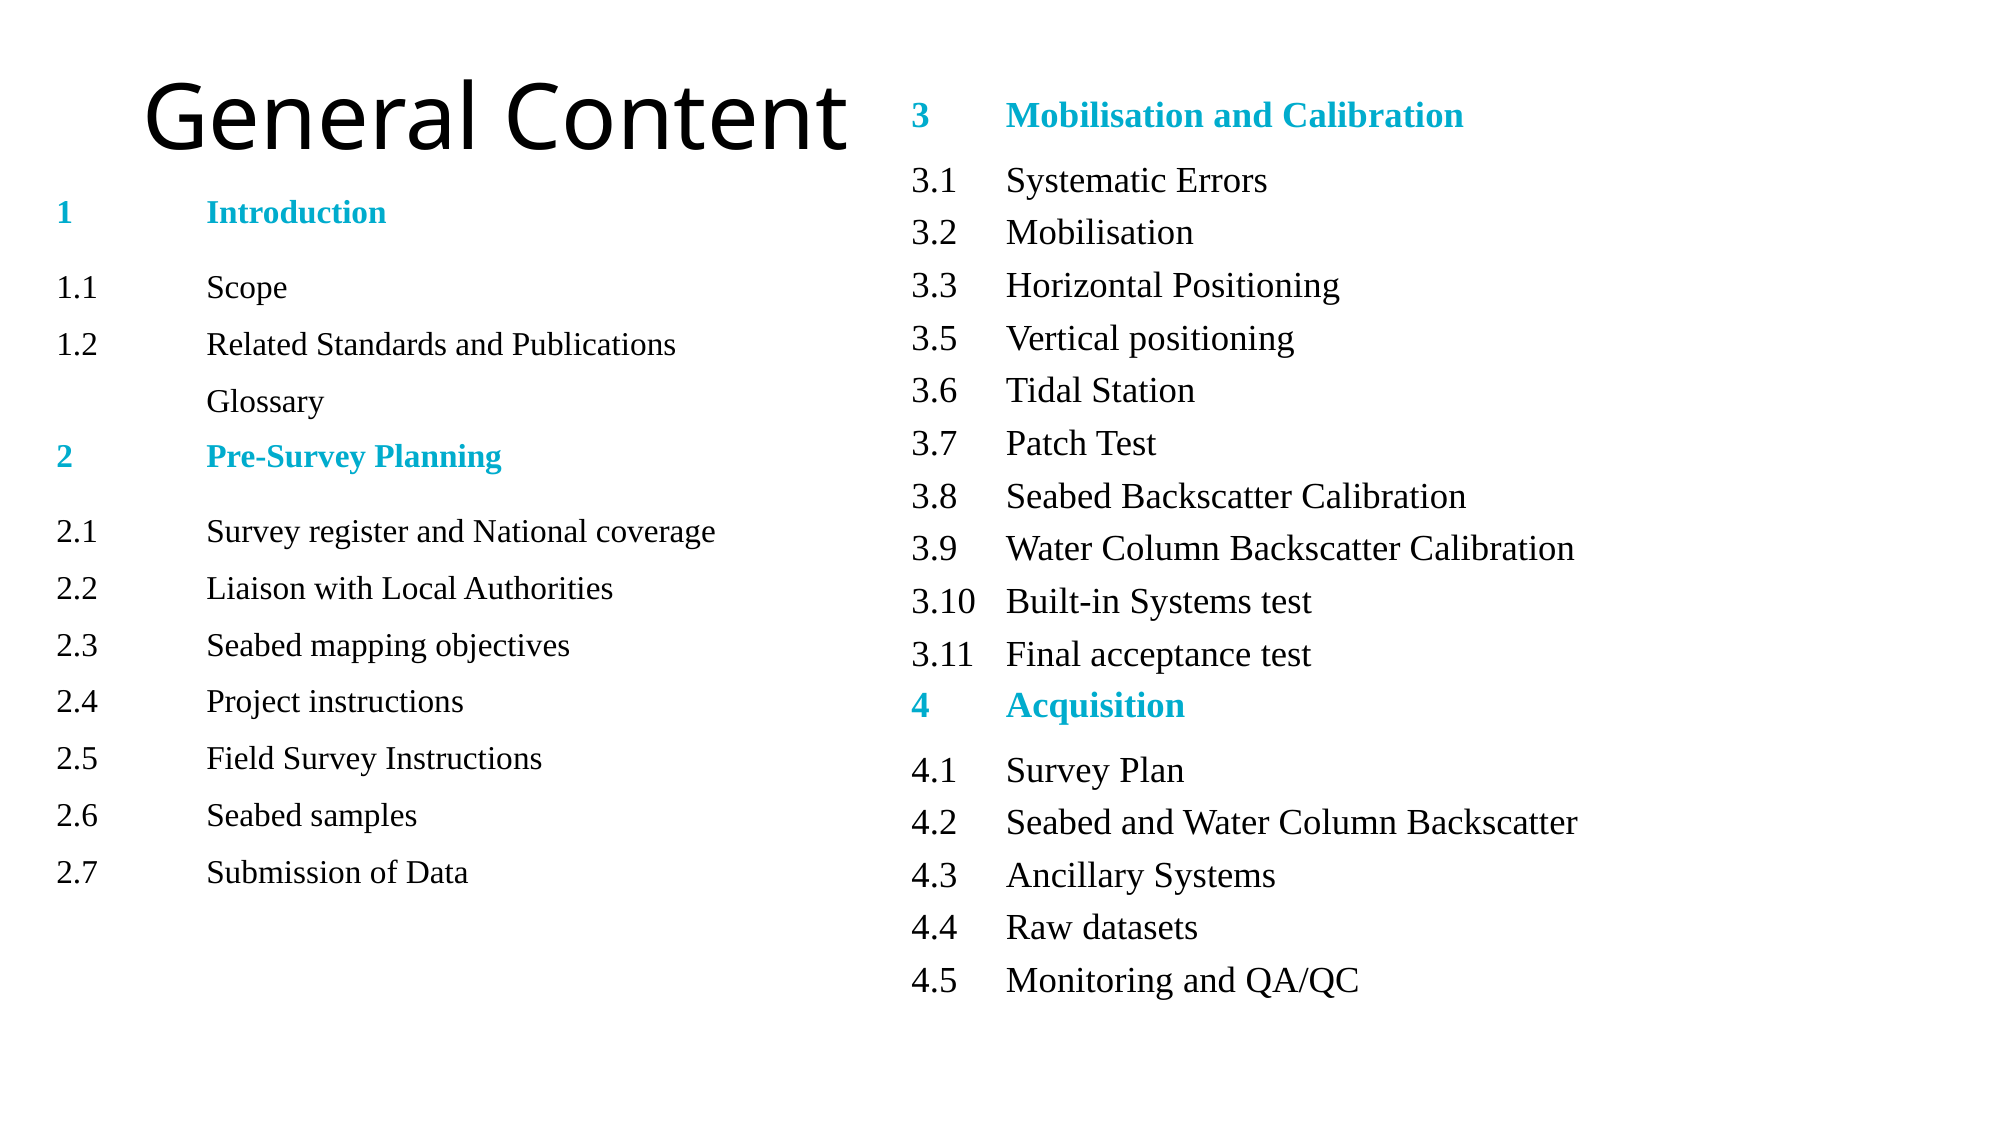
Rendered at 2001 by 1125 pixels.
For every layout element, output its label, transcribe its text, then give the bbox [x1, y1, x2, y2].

text_box 3 Mobilisation and Calibration 3.1 Systematic Errors 3.2 Mobilisation 3.3 Horizontal Positioning 3.5 Vertical positioning 3.6 Tidal Station 3.7 Patch Test 3.8 Seabed Backscatter Calibration 3.9 Water Column Backscatter Calibration 3.10 Built-in Systems test 3.11 Final acceptance test 4 Acquisition 4.1 Survey Plan 4.2 Seabed and Water Column Backscatter 4.3 Ancillary Systems 4.4 Raw datasets 4.5 Monitoring and QA/QC [896, 88, 2000, 1015]
title General Content [127, 61, 1853, 180]
list 1 Introduction 1.1 Scope 1.2 Related Standards and Publications Glossary 2 Pre-Survey Planning 2.1 Survey register and National coverage 2.2 Liaison with Local Authorities 2.3 Seabed mapping objectives 2.4 Project instructions 2.5 Field Survey Instructions 2.6 Seabed samples 2.7 Submission of Data [41, 187, 896, 1012]
